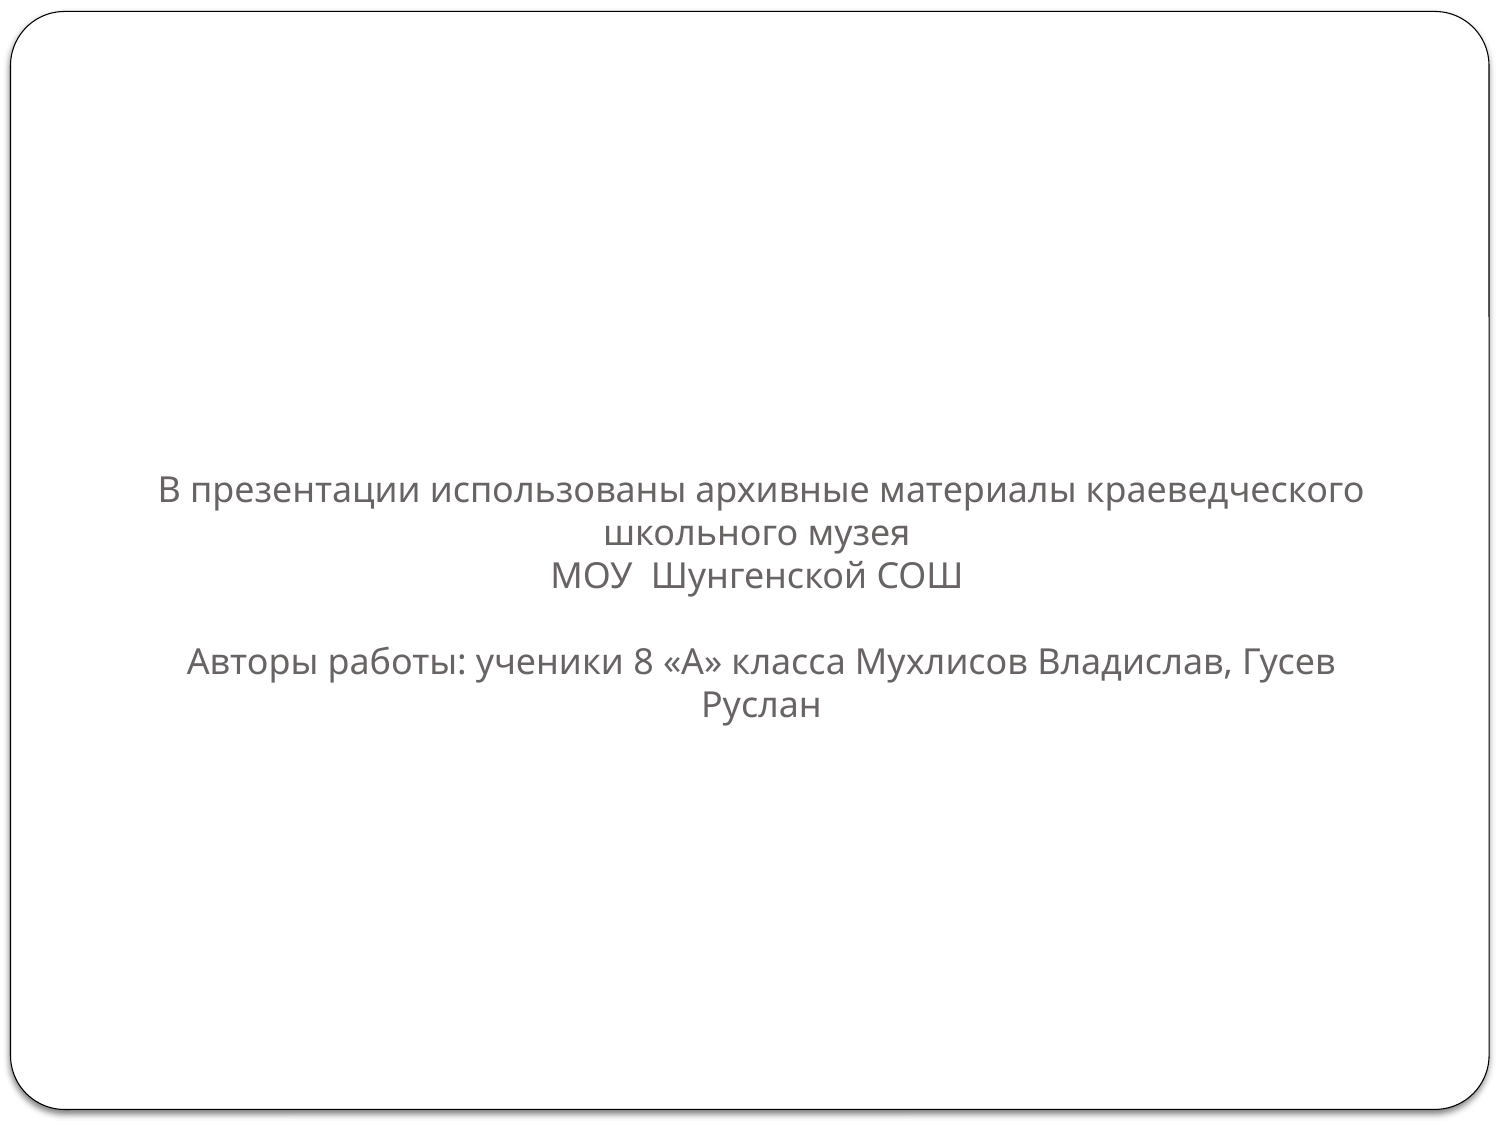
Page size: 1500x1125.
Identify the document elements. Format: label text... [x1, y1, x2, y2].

title В презентации использованы архивные материалы краеведческого школьного музея МОУ Шунгенской СОШ Авторы работы: ученики 8 «А» класса Мухлисов Владислав, Гусев Руслан [123, 456, 1399, 740]
